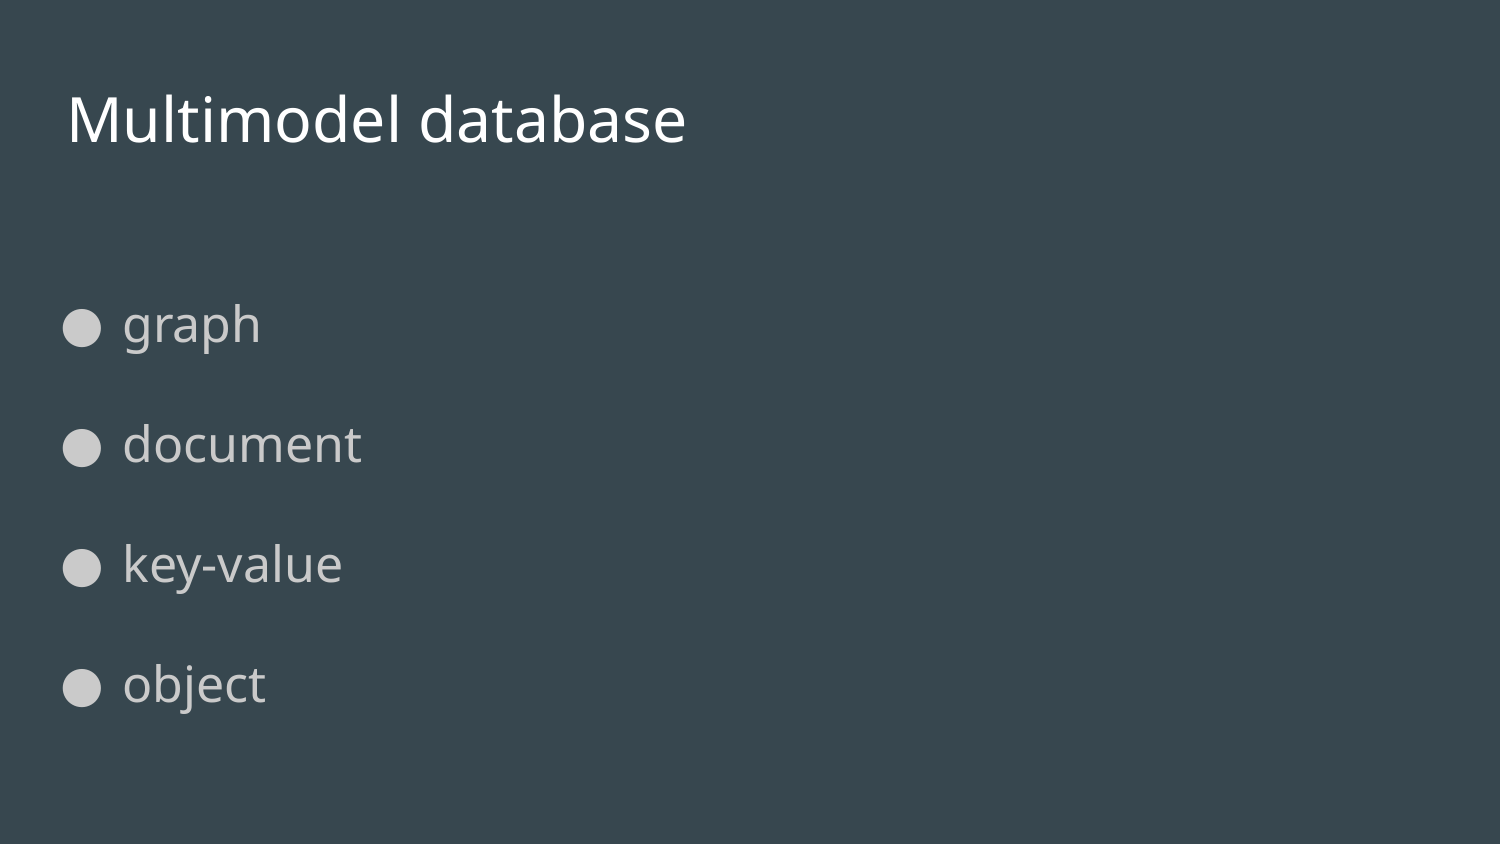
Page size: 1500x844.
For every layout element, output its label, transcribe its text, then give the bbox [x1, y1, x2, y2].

list graph document key-value object [32, 216, 1431, 778]
title Multimodel database [51, 65, 1449, 160]
